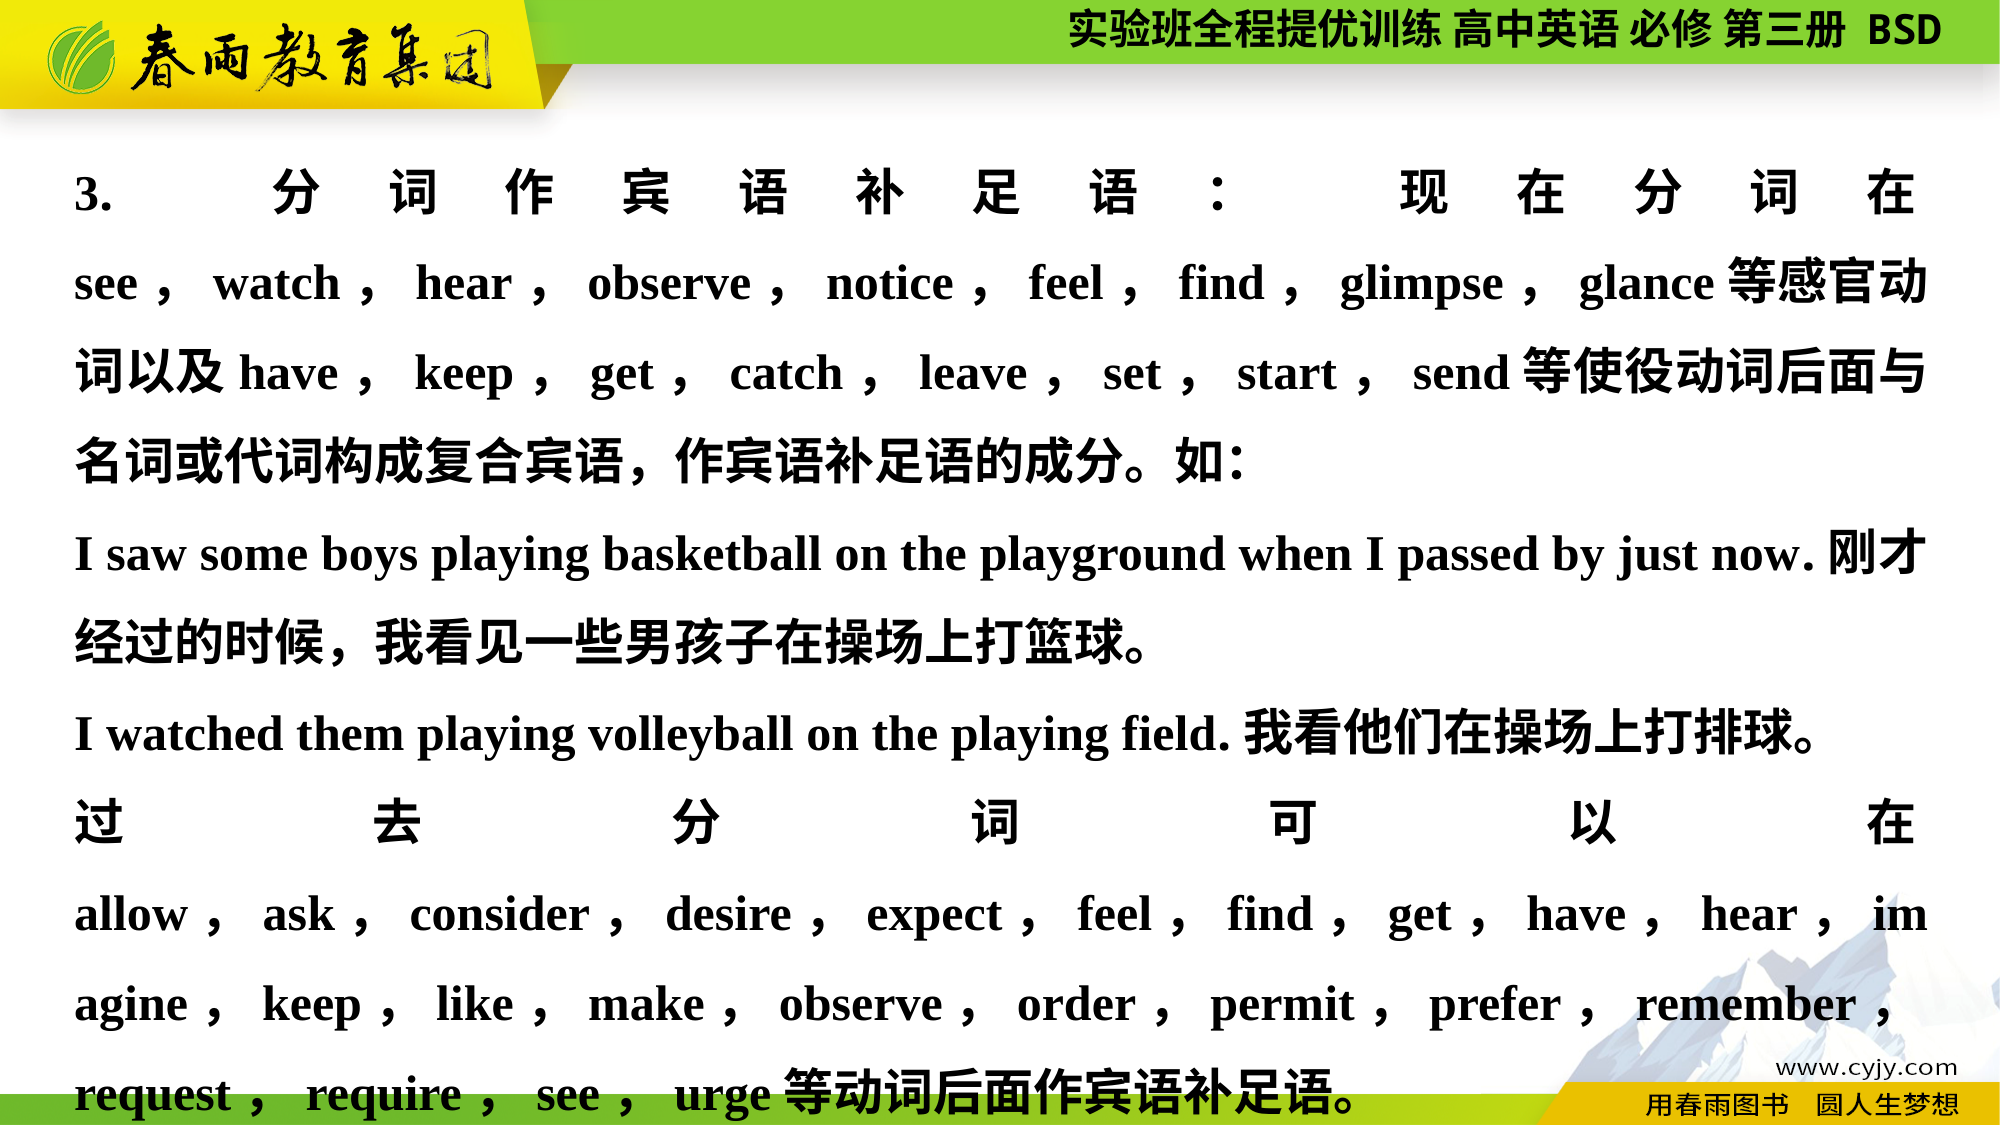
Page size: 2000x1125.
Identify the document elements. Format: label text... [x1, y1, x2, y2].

list 3. 分词作宾语补足语： 现在分词在see，watch，hear，observe，notice，feel，find，glimpse，glance等感官动词以及have，keep，get，catch，leave，set，start，send等使役动词后面与名词或代词构成复合宾语，作宾语补足语的成分。如： I saw some boys playing basketball on the playground when I passed by just now.刚才经过的时候，我看见一些男孩子在操场上打篮球。 I watched them playing volleyball on the playing field.我看他们在操场上打排球。 过去分词可以在allow，ask，consider，desire，expect，feel，find，get，have，hear，imagine，keep，like，make，observe，order，permit，prefer，remember，request，require，see，urge等动词后面作宾语补足语。 [59, 122, 1944, 944]
picture [0, 0, 2000, 1125]
